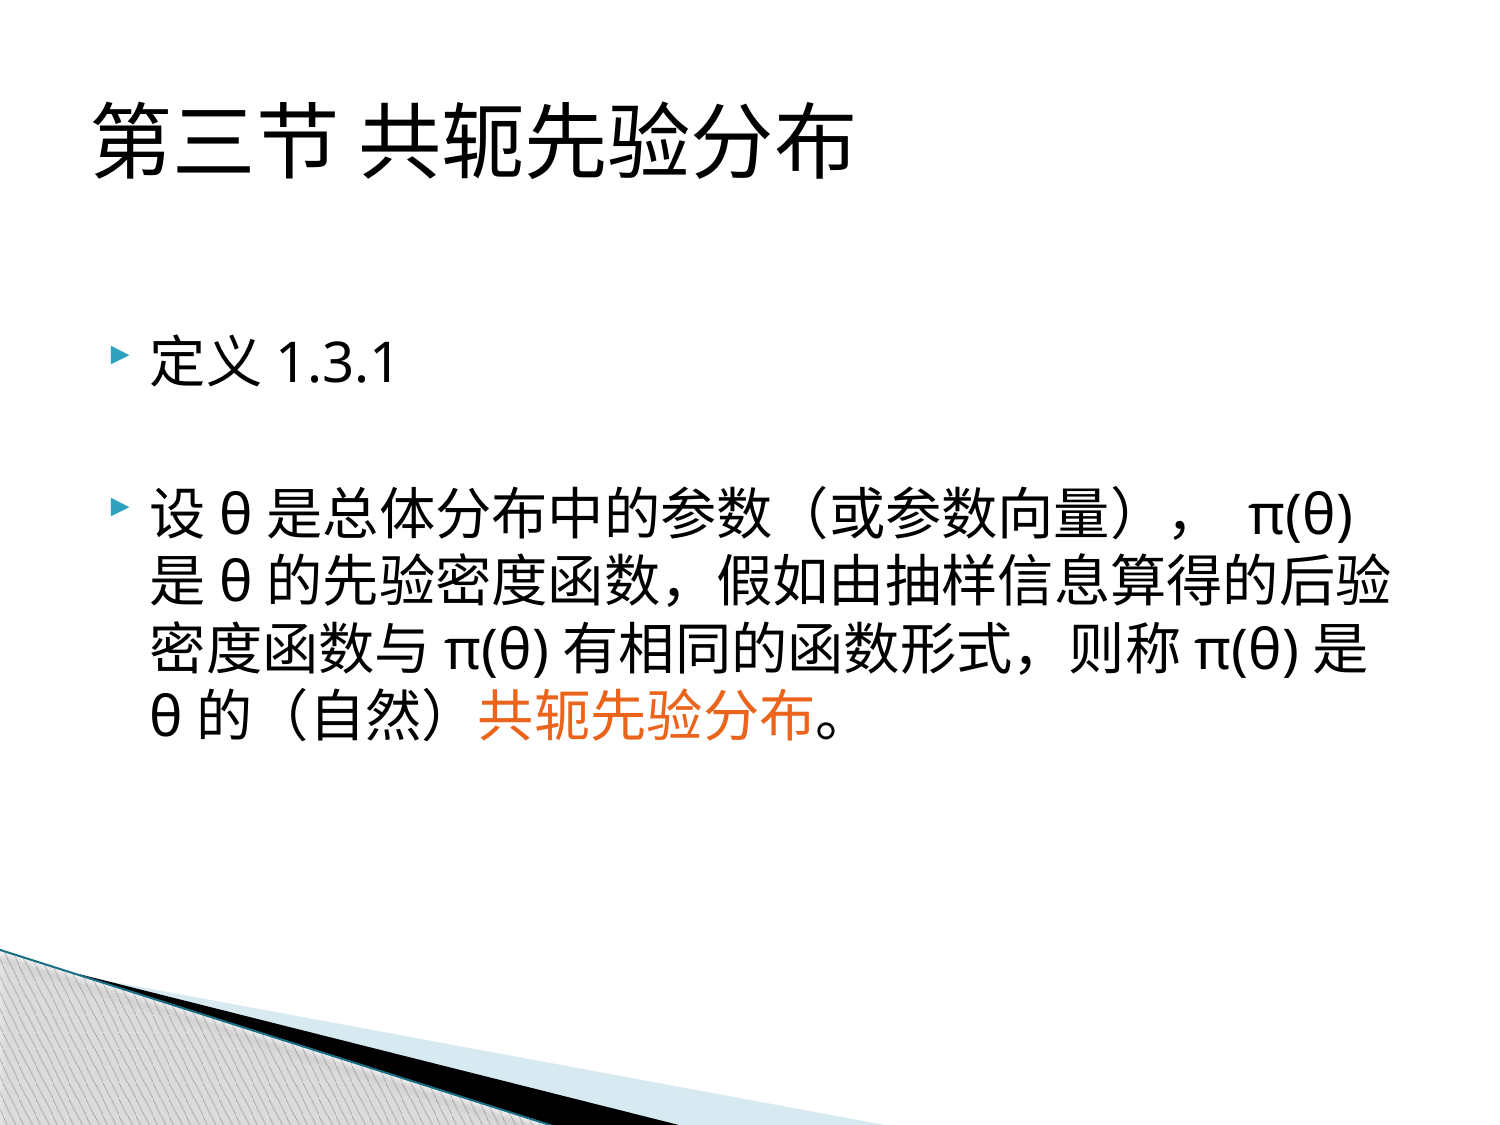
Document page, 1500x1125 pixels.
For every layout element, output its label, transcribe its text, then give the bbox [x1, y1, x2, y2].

title 第三节 共轭先验分布 [75, 45, 1425, 233]
list 定义1.3.1 设θ是总体分布中的参数（或参数向量）， π(θ)是θ的先验密度函数，假如由抽样信息算得的后验密度函数与π(θ)有相同的函数形式，则称π(θ)是θ的（自然）共轭先验分布。 [75, 243, 1425, 986]
